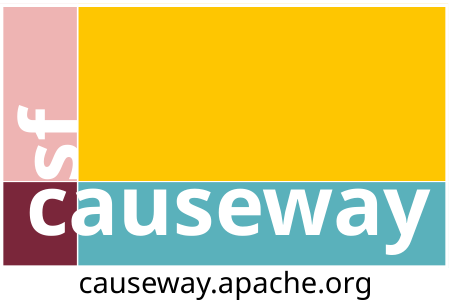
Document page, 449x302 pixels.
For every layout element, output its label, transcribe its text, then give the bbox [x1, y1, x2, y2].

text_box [0, 3, 449, 269]
text_box causeway.apache.org [63, 269, 388, 302]
